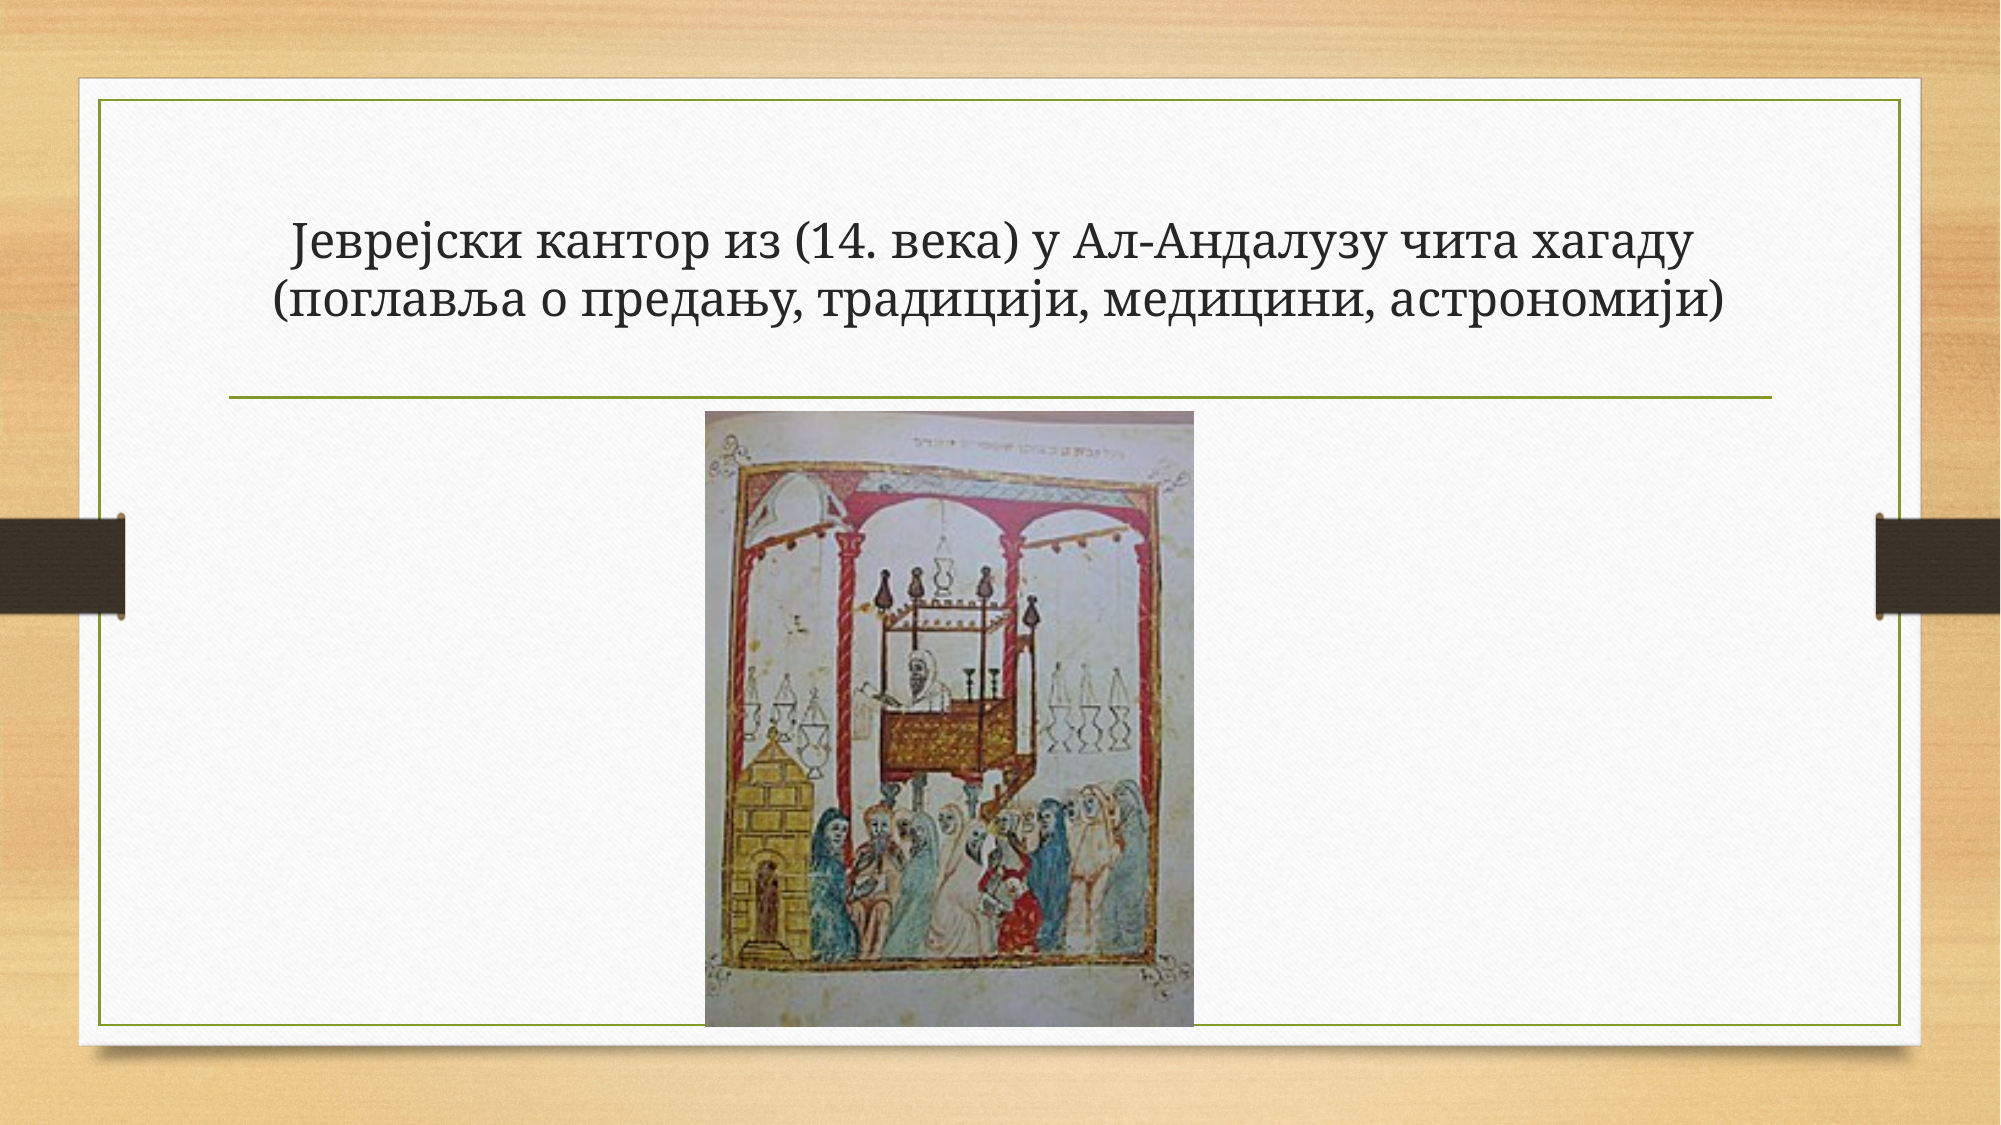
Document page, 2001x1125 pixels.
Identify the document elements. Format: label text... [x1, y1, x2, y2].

title Јеврејски кантор из (14. века) у Ал-Андалузу чита хагаду (поглавља о предању, традицији, медицини, астрономији) [212, 161, 1788, 375]
picture [0, 0, 2001, 1125]
